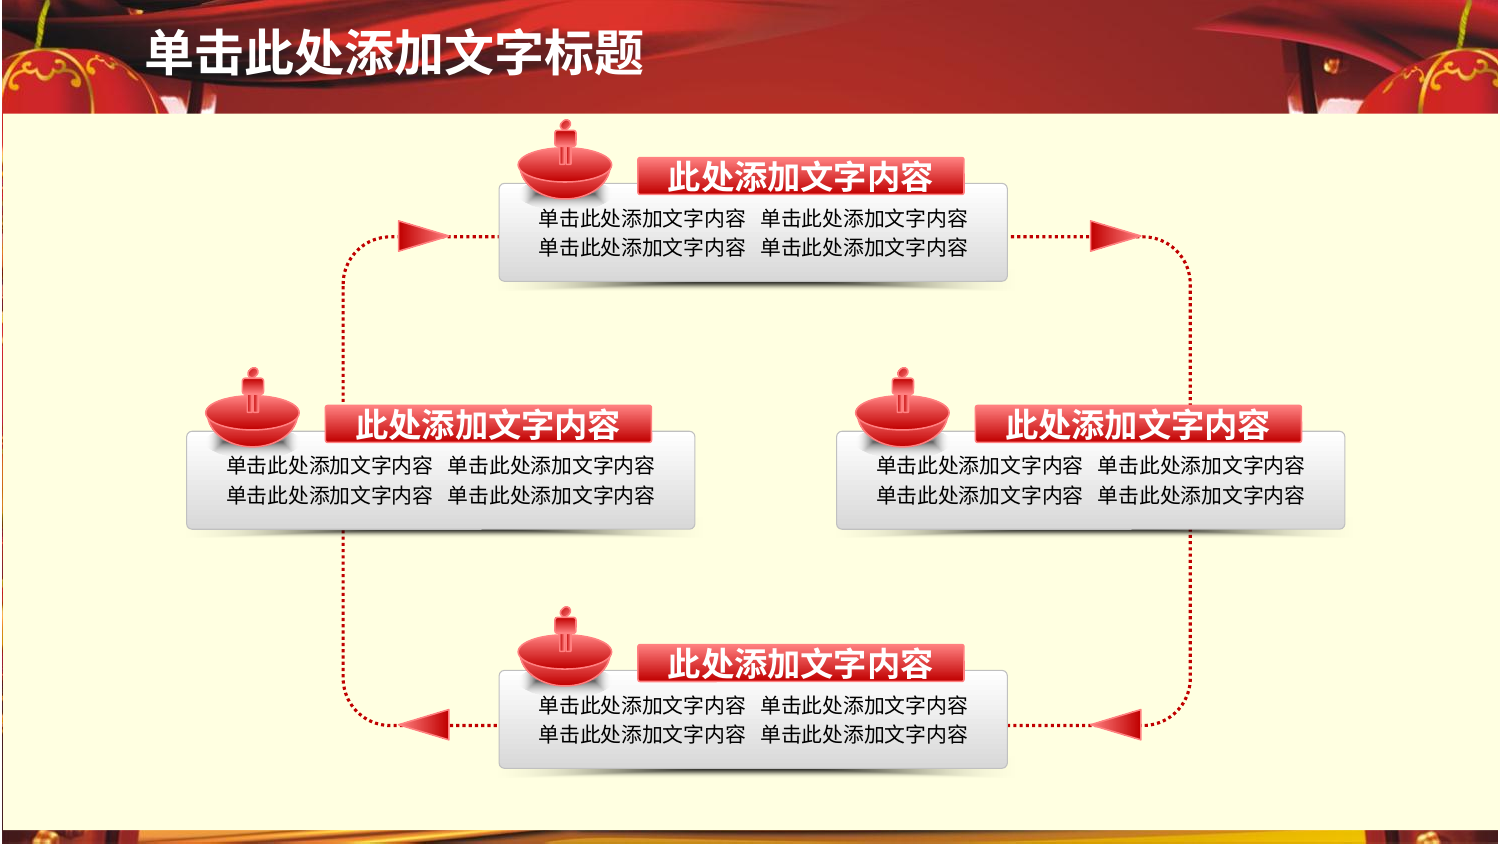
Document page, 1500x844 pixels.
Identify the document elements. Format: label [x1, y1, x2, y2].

text_box [832, 368, 1355, 539]
text_box [495, 607, 1017, 778]
picture [2, 0, 1498, 844]
text_box [182, 368, 705, 539]
text_box [495, 120, 1017, 291]
text_box [343, 220, 1191, 740]
